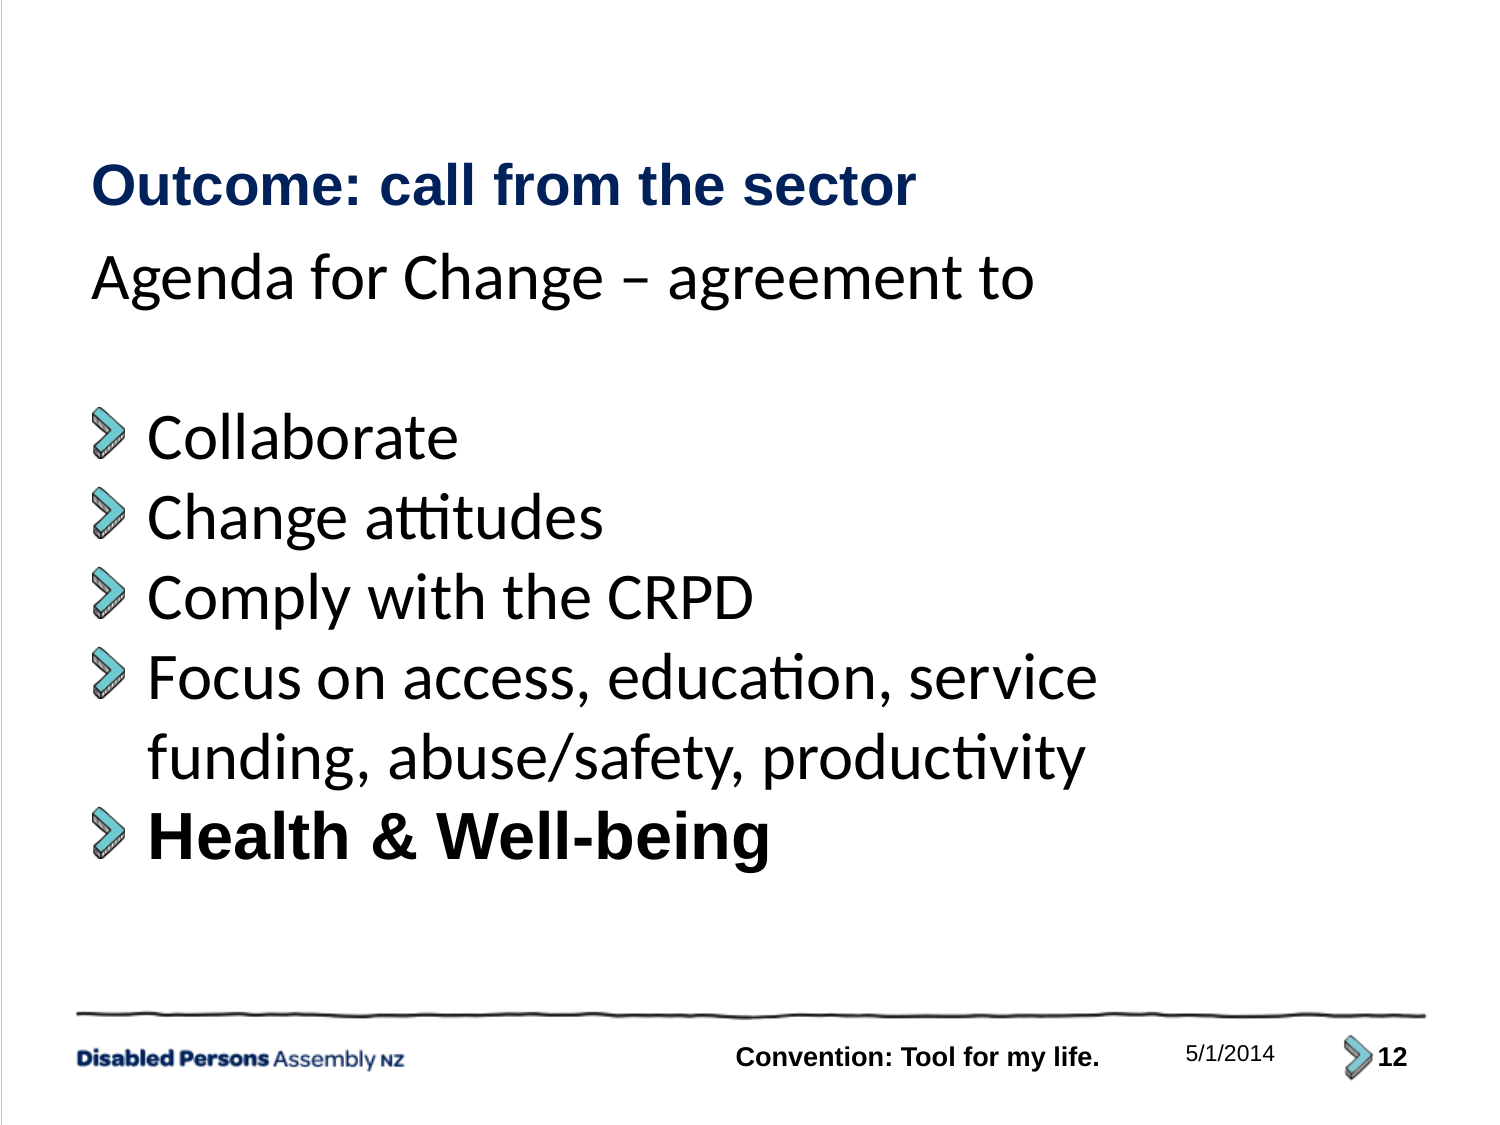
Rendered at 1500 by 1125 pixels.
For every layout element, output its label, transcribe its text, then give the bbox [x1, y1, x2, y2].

text_box Outcome: call from the sector [76, 139, 1042, 225]
text_box Agenda for Change – agreement to Collaborate Change attitudes Comply with the CRPD Focus on access, education, service funding, abuse/safety, productivity Health & Well-being [76, 225, 1219, 1125]
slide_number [1219, 1031, 1328, 1092]
slide_number 12 [1328, 1031, 1423, 1092]
